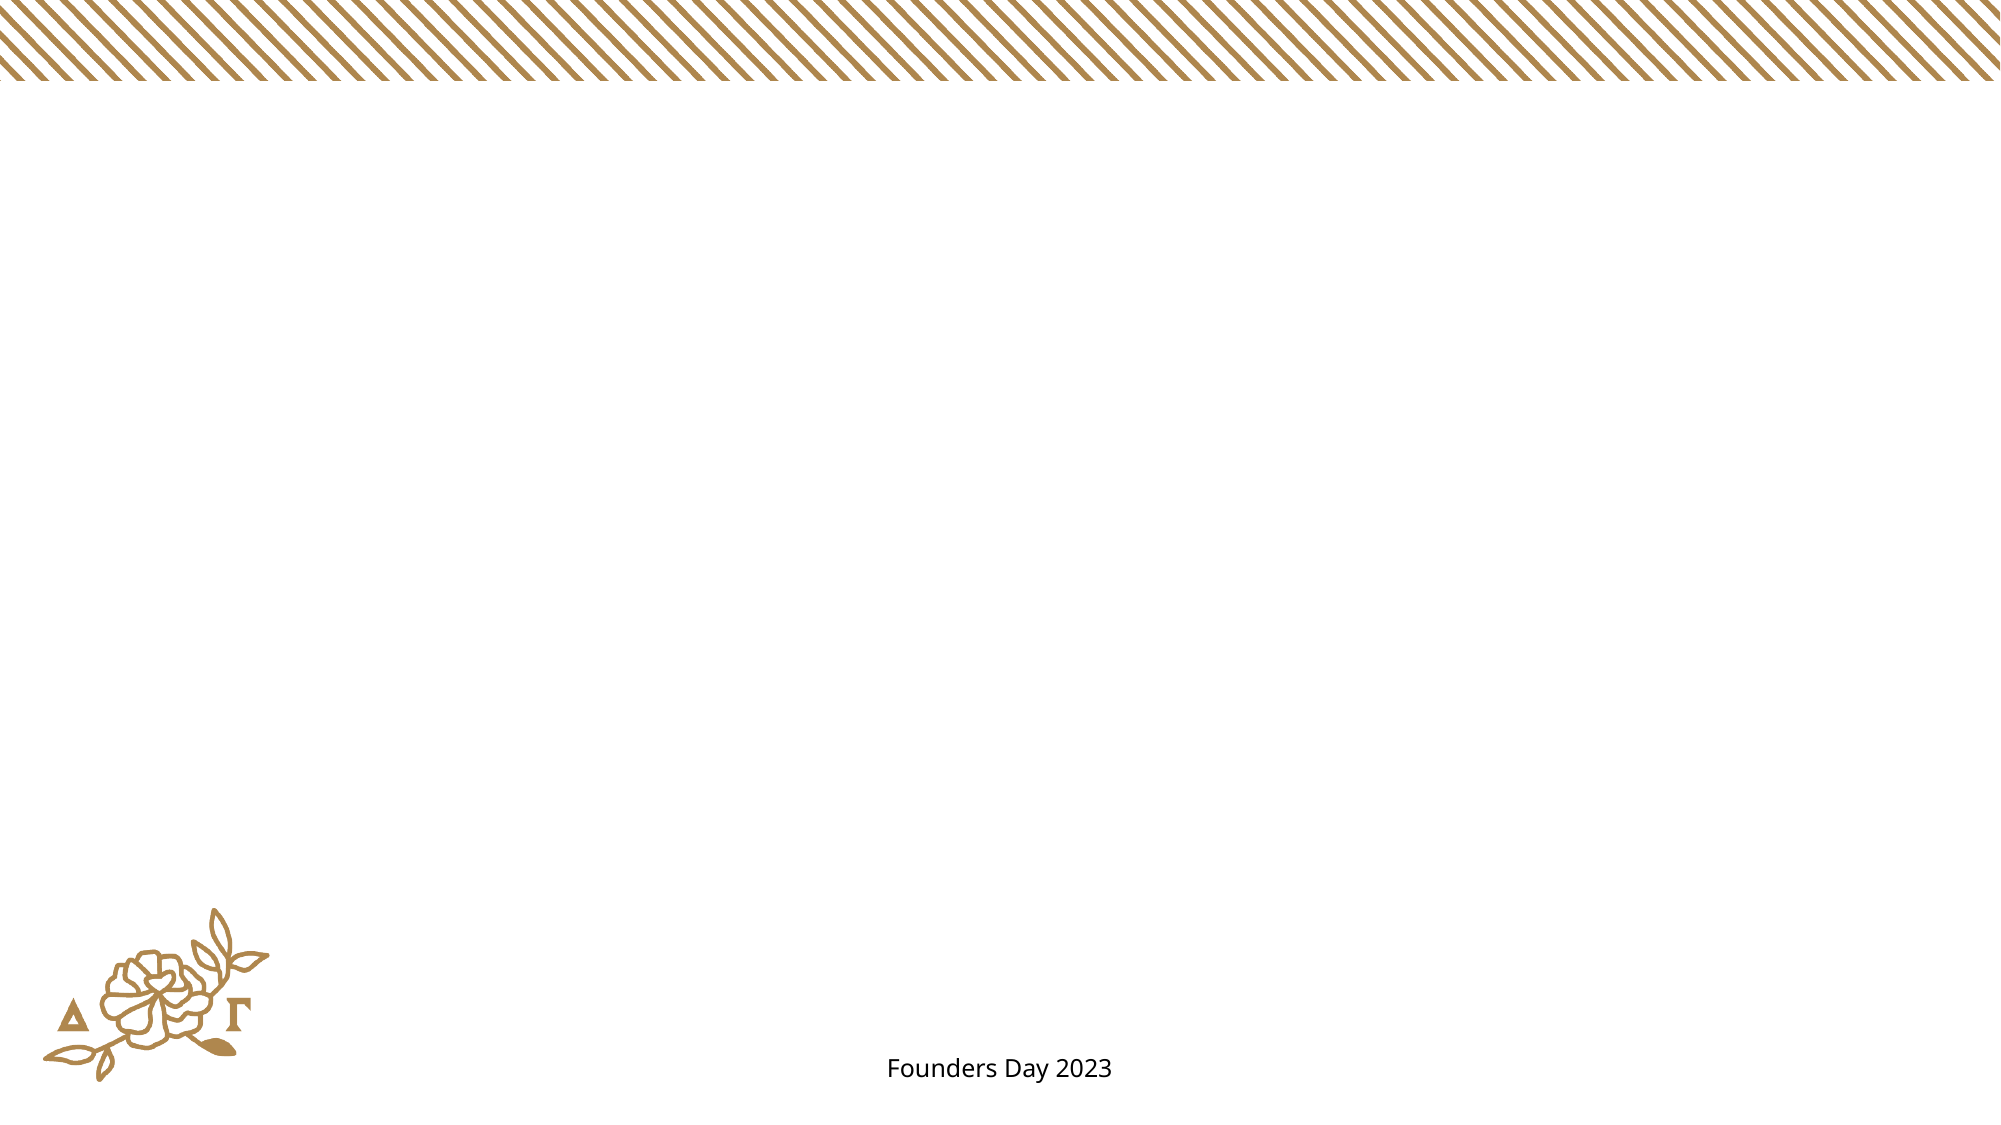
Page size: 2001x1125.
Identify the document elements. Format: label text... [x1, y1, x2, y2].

picture [0, 0, 2001, 81]
footer Founders Day 2023 [662, 1045, 1338, 1083]
picture [13, 851, 299, 1125]
